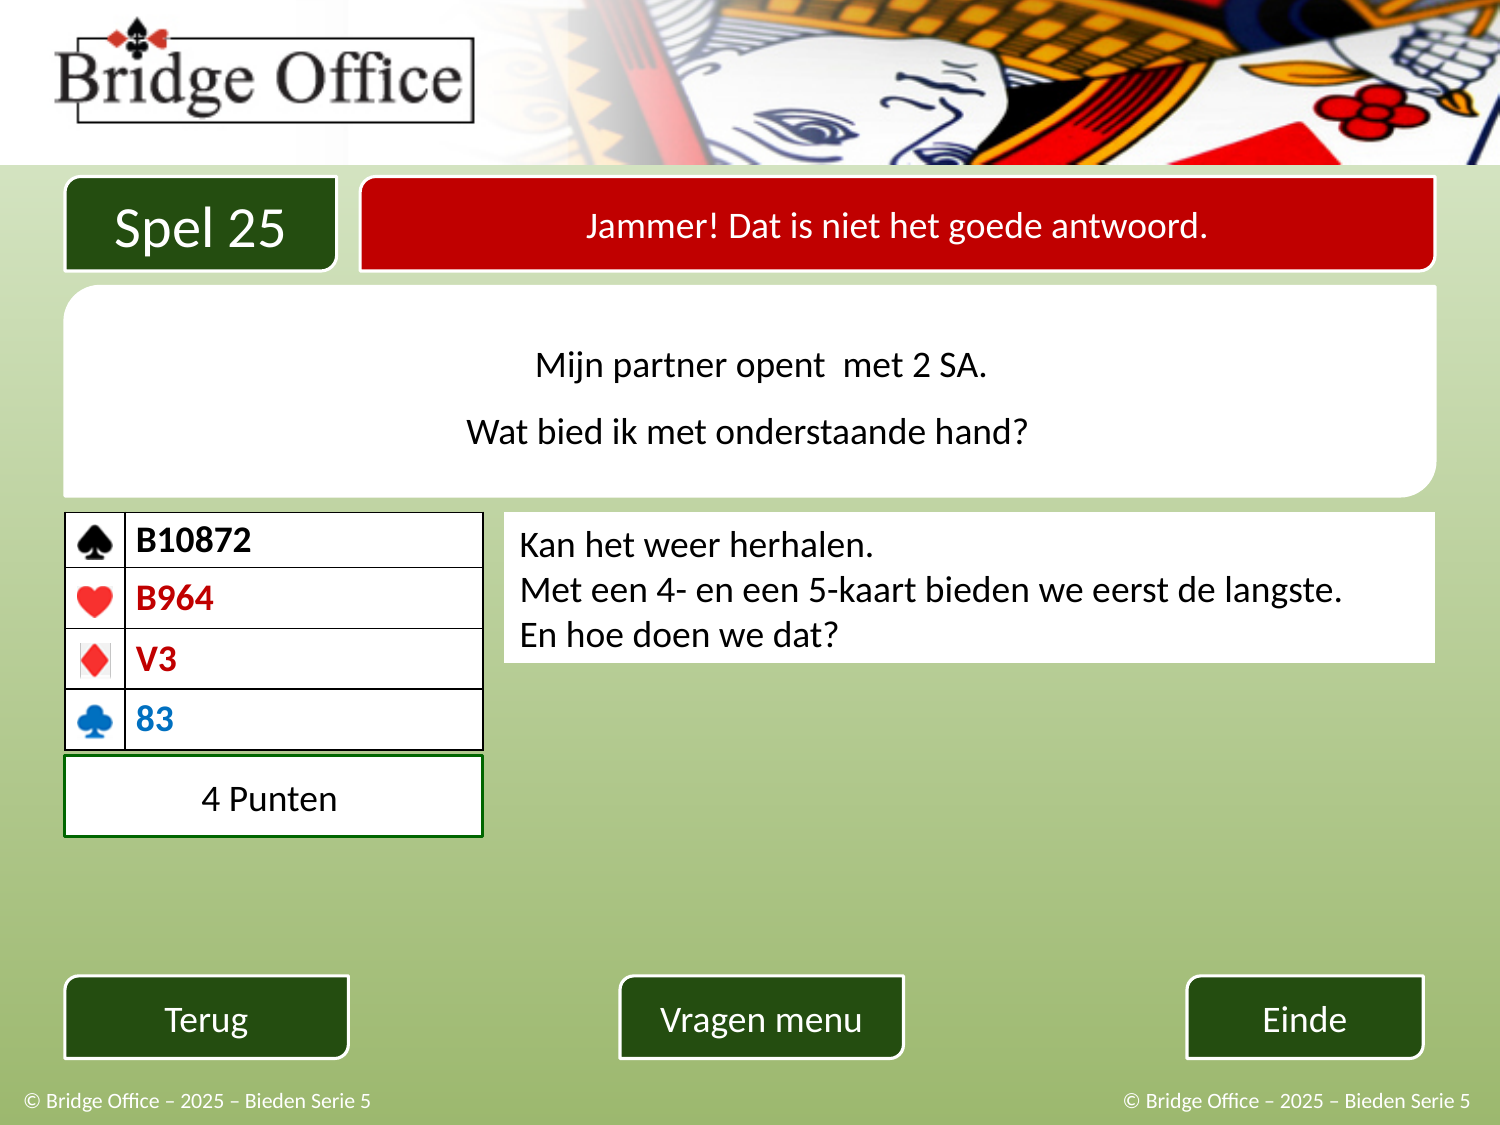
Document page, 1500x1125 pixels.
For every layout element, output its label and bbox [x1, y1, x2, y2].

text_box [8, 1079, 393, 1121]
text_box [63, 284, 1437, 498]
text_box [504, 512, 1435, 663]
text_box [1185, 974, 1425, 1061]
text_box [63, 974, 350, 1061]
picture [0, 0, 1500, 166]
table_cell [126, 690, 482, 749]
picture [77, 524, 114, 561]
table_cell [66, 629, 124, 688]
picture [77, 703, 114, 740]
table_cell [126, 568, 482, 628]
table_header [126, 513, 482, 567]
picture [77, 585, 114, 618]
picture [77, 643, 114, 679]
table_cell [126, 629, 482, 688]
text_box [63, 754, 484, 838]
table_cell [66, 690, 124, 749]
text_box [618, 974, 906, 1061]
text_box [63, 174, 339, 273]
table_cell [66, 568, 124, 628]
text_box [358, 174, 1437, 273]
text_box [1107, 1079, 1500, 1121]
table_header [66, 513, 124, 567]
